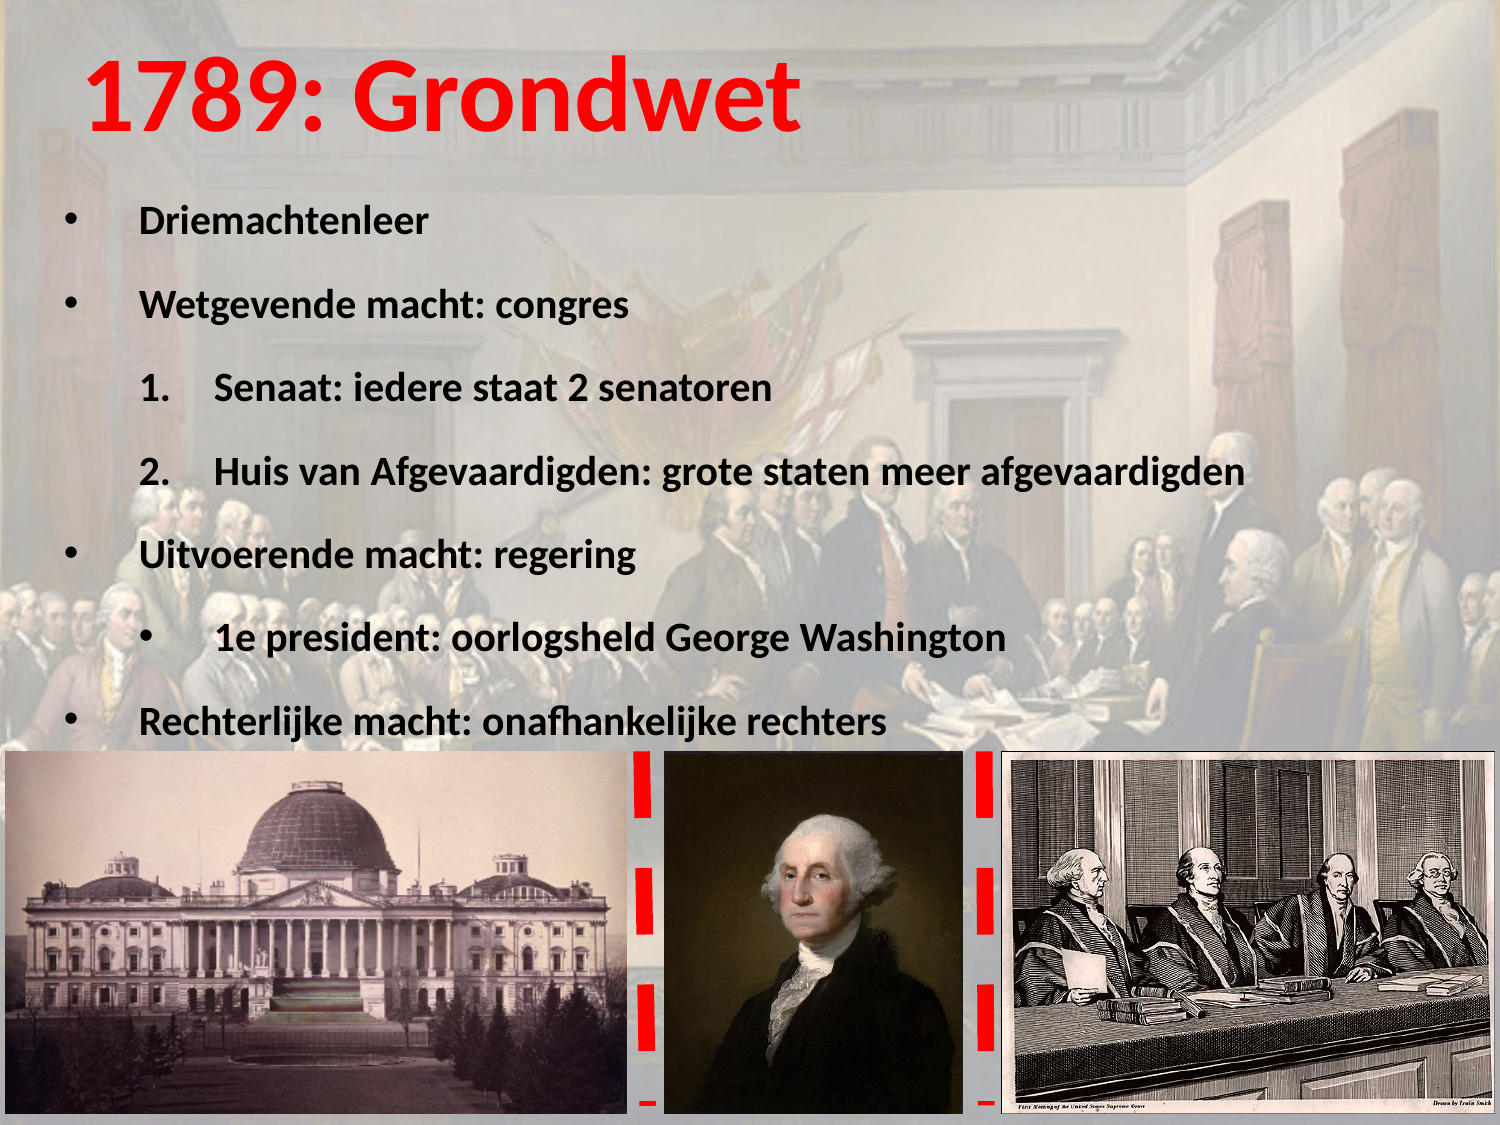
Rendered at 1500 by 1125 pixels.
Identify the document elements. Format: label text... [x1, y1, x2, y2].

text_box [983, 751, 987, 1106]
picture [1001, 751, 1495, 1115]
picture [5, 751, 627, 1115]
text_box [641, 751, 648, 1107]
title 1789: Grondwet [64, 9, 833, 160]
list Driemachtenleer Wetgevende macht: congres Senaat: iedere staat 2 senatoren Huis van Afgevaardigden: grote staten meer afgevaardigden Uitvoerende macht: regering 1e president: oorlogsheld George Washington Rechterlijke macht: onafhankelijke rechters [48, 160, 1294, 716]
picture [664, 751, 963, 1115]
